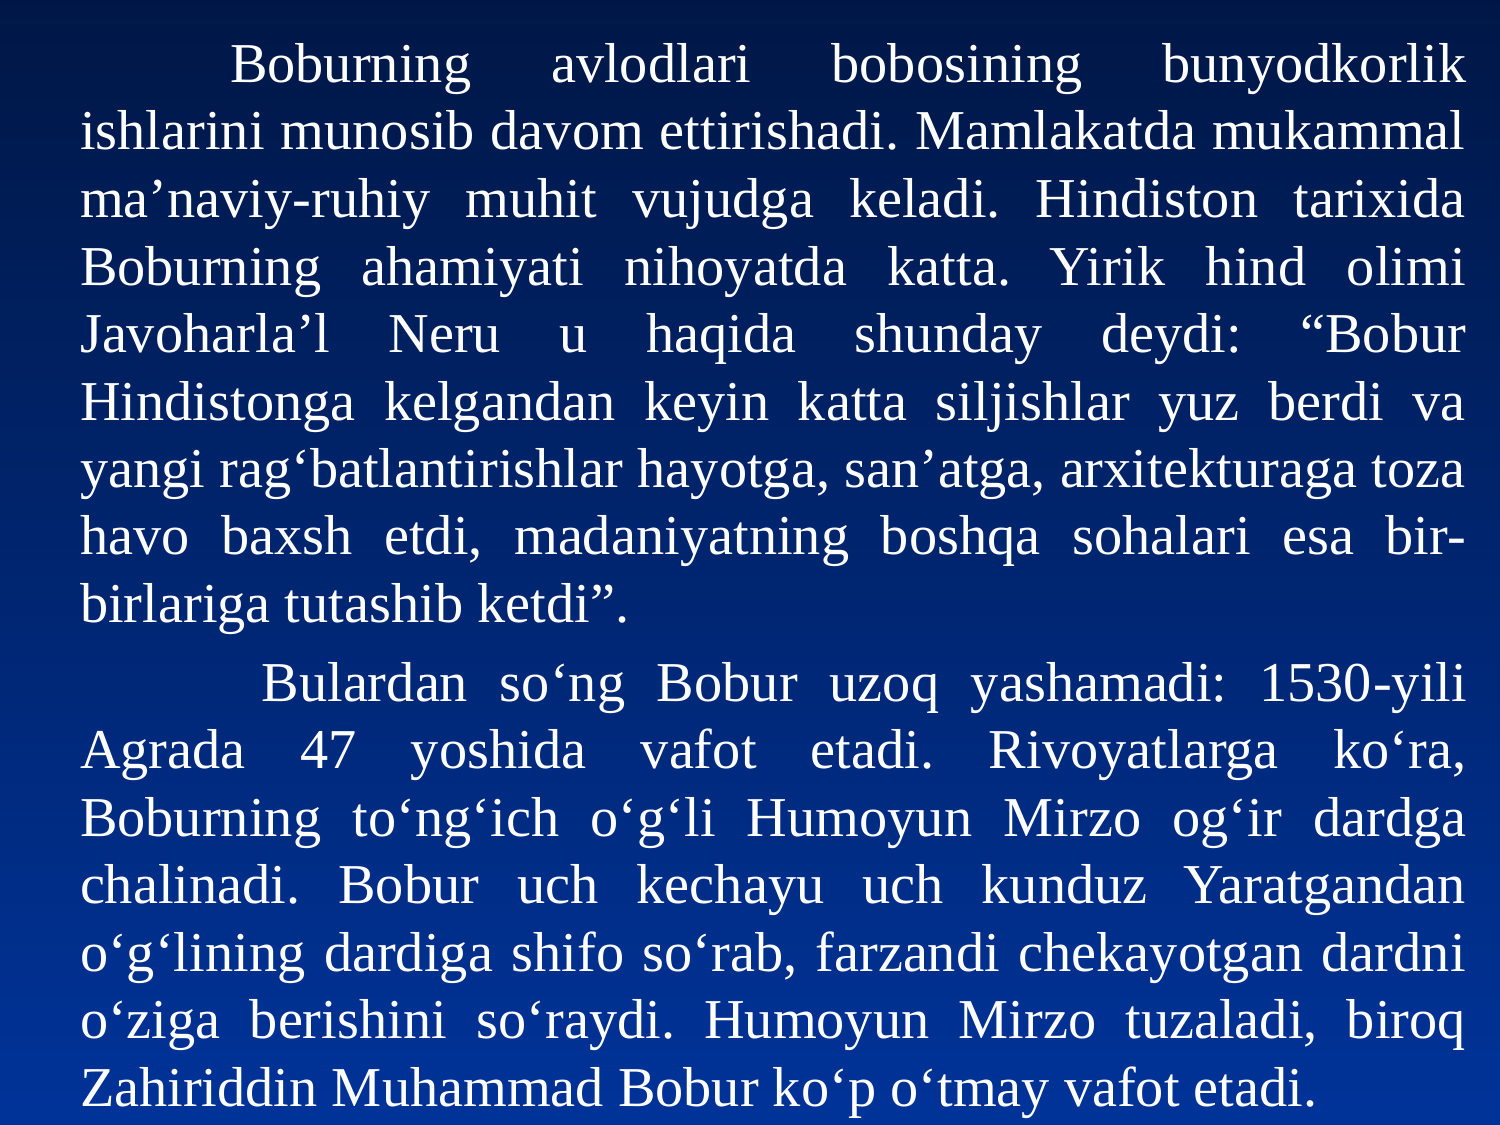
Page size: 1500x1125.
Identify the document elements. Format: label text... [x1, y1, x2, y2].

list Boburning avlodlari bobosining bunyodkorlik ishlarini munosib davom ettirishadi. Mamlakatda mukammal ma’naviy-ruhiy muhit vujudga keladi. Hindiston tarixida Boburning ahamiyati nihoyatda katta. Yirik hind olimi Javoharla’l Neru u haqida shunday deydi: “Bobur Hindistonga kelgandan keyin katta siljishlar yuz berdi va yangi rag‘batlantirishlar hayotga, san’atga, arxitekturaga toza havo baxsh etdi, madaniyatning boshqa sohalari esa bir-birlariga tutashib ketdi”. Bulardan so‘ng Bobur uzoq yashamadi: 1530-yili Agrada 47 yoshida vafot etadi. Rivoyatlarga ko‘ra, Boburning to‘ng‘ich o‘g‘li Humoyun Mirzo og‘ir dardga chalinadi. Bobur uch kechayu uch kunduz Yaratgandan o‘g‘lining dardiga shifo so‘rab, farzandi chekayotgan dardni o‘ziga berishini so‘raydi. Humoyun Mirzo tuzaladi, biroq Zahiriddin Muhammad Bobur ko‘p o‘tmay vafot etadi. [64, 878, 1483, 1125]
